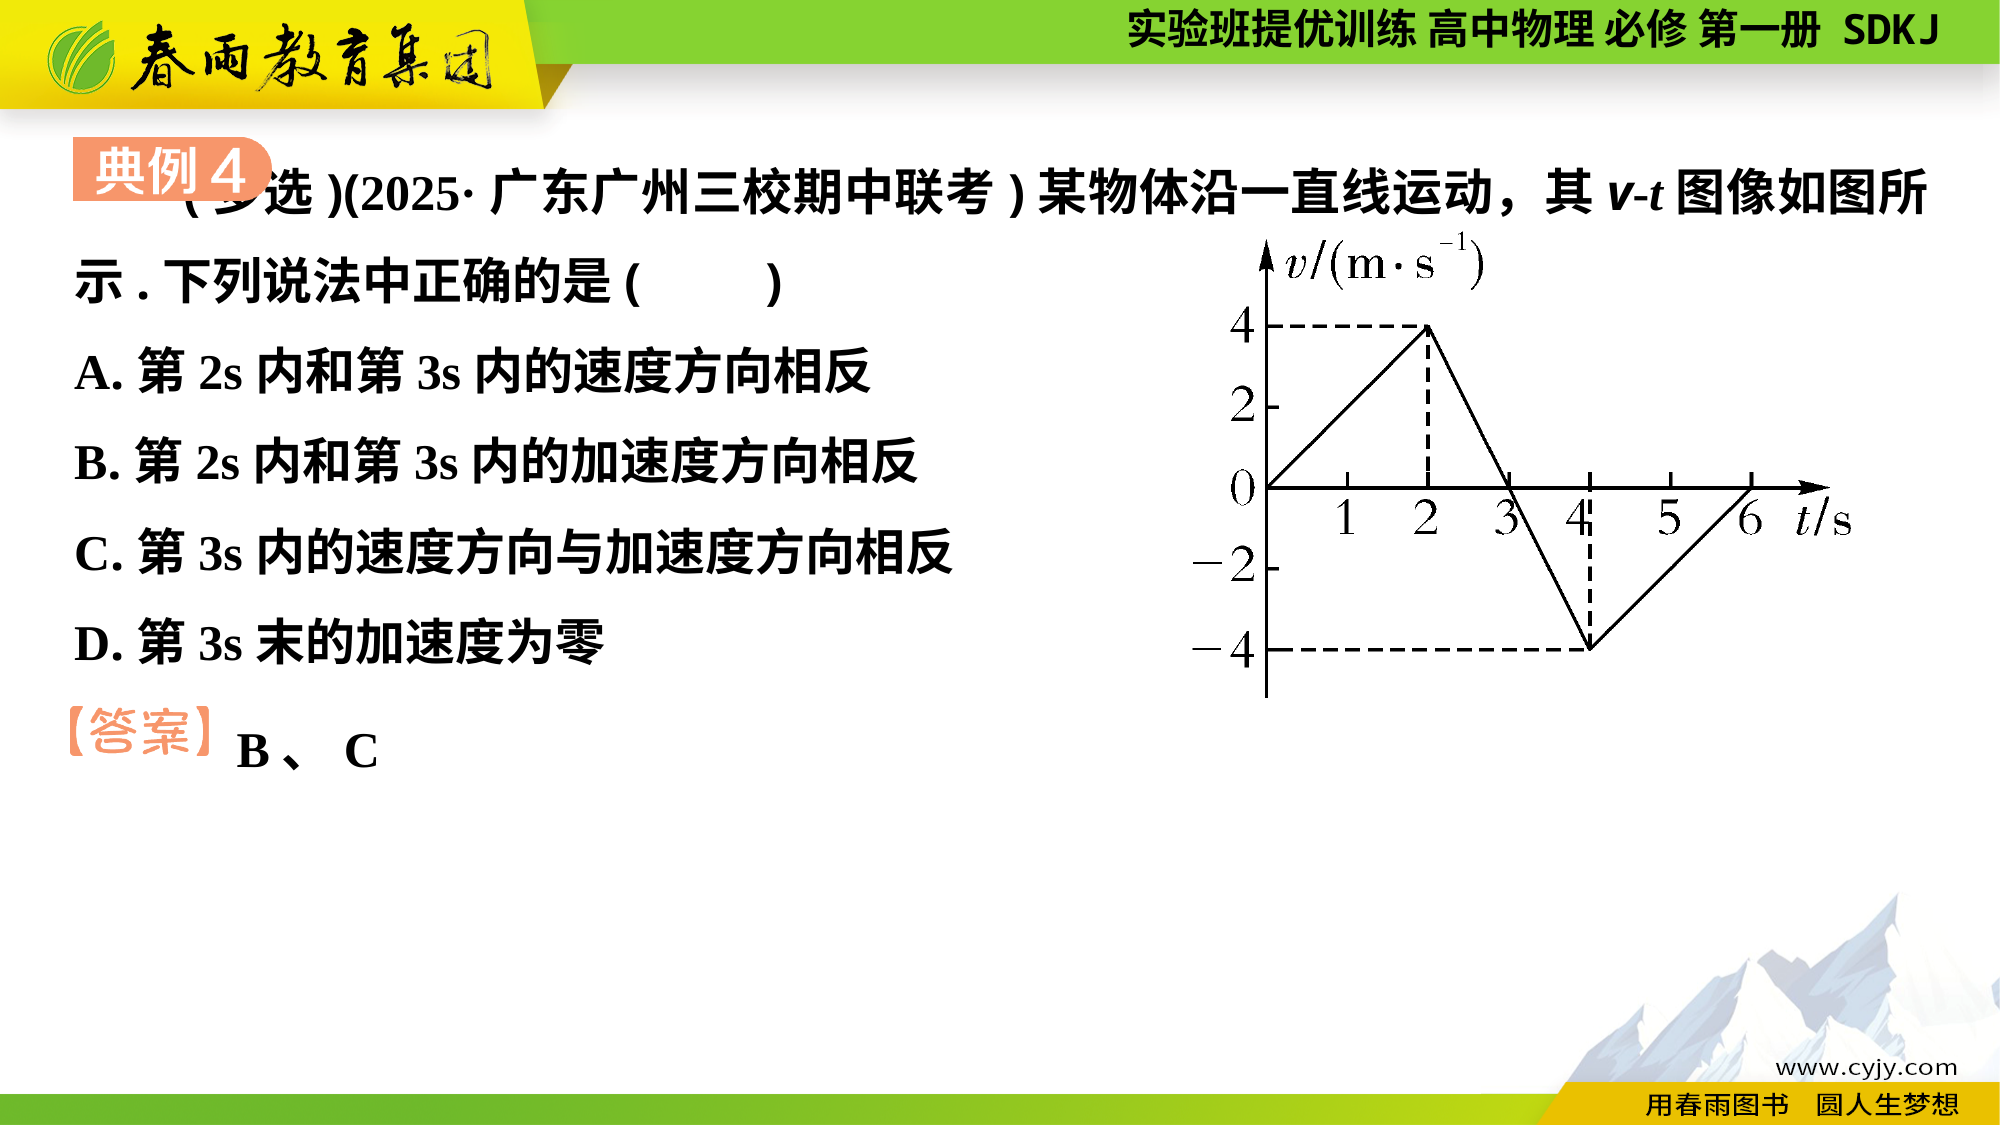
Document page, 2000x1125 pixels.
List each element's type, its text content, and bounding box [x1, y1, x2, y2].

picture [0, 0, 2000, 1125]
list (多选)(2025·广东广州三校期中联考)某物体沿一直线运动，其v-t图像如图所示.下列说法中正确的是( ) A.第2s内和第3s内的速度方向相反 B.第2s内和第3s内的加速度方向相反 C.第3s内的速度方向与加速度方向相反 D.第3s末的加速度为零 [59, 122, 1944, 679]
text_box B、C [59, 679, 1944, 785]
